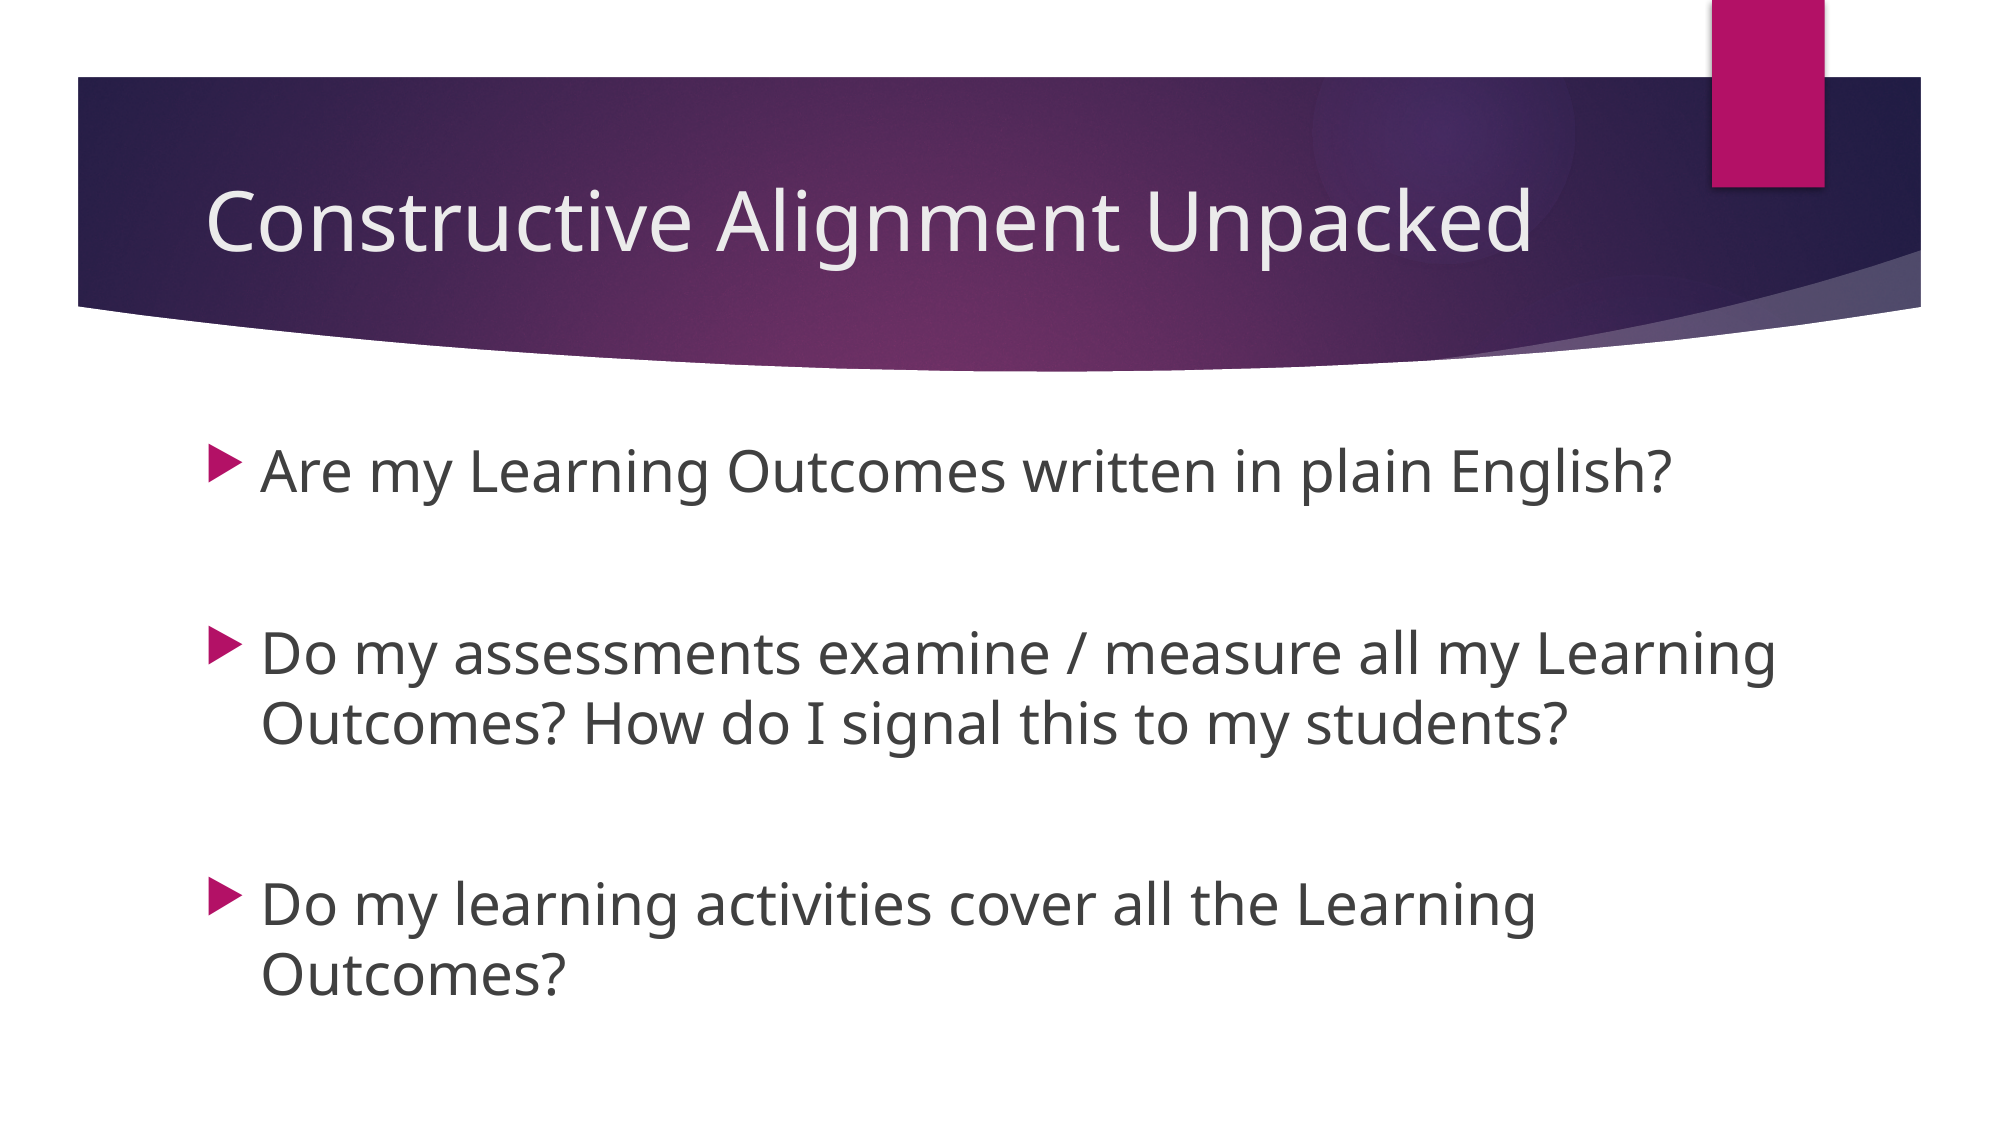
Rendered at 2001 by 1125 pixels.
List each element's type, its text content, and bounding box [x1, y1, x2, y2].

list Are my Learning Outcomes written in plain English? Do my assessments examine / measure all my Learning Outcomes? How do I signal this to my students? Do my learning activities cover all the Learning Outcomes? [189, 427, 1812, 1091]
title Constructive Alignment Unpacked [189, 159, 1627, 276]
